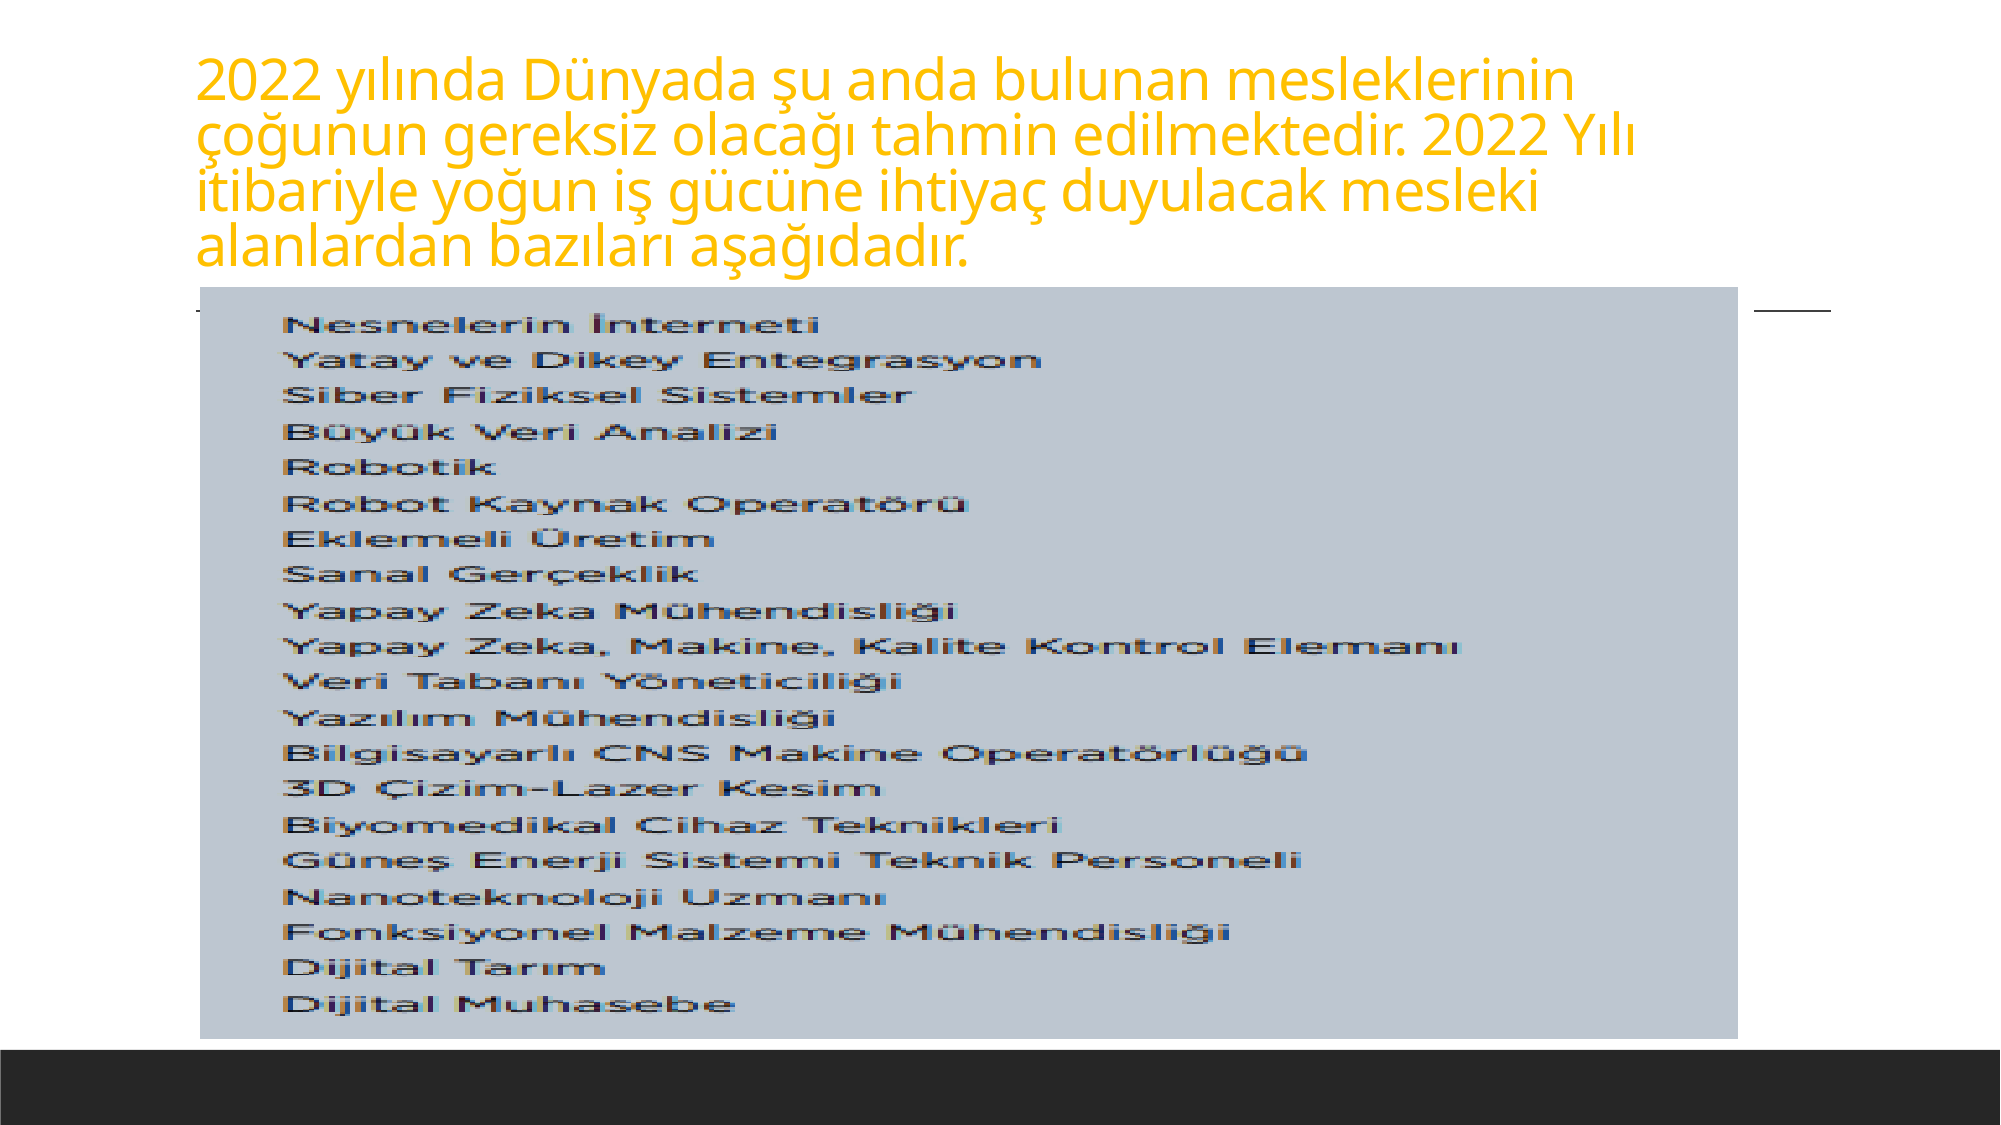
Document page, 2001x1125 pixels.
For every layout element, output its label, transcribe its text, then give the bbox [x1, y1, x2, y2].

title 2022 yılında Dünyada şu anda bulunan mesleklerinin çoğunun gereksiz olacağı tahmin edilmektedir. 2022 Yılı itibariyle yoğun iş gücüne ihtiyaç duyulacak mesleki alanlardan bazıları aşağıdadır. [180, 47, 1830, 285]
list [200, 284, 1755, 1039]
